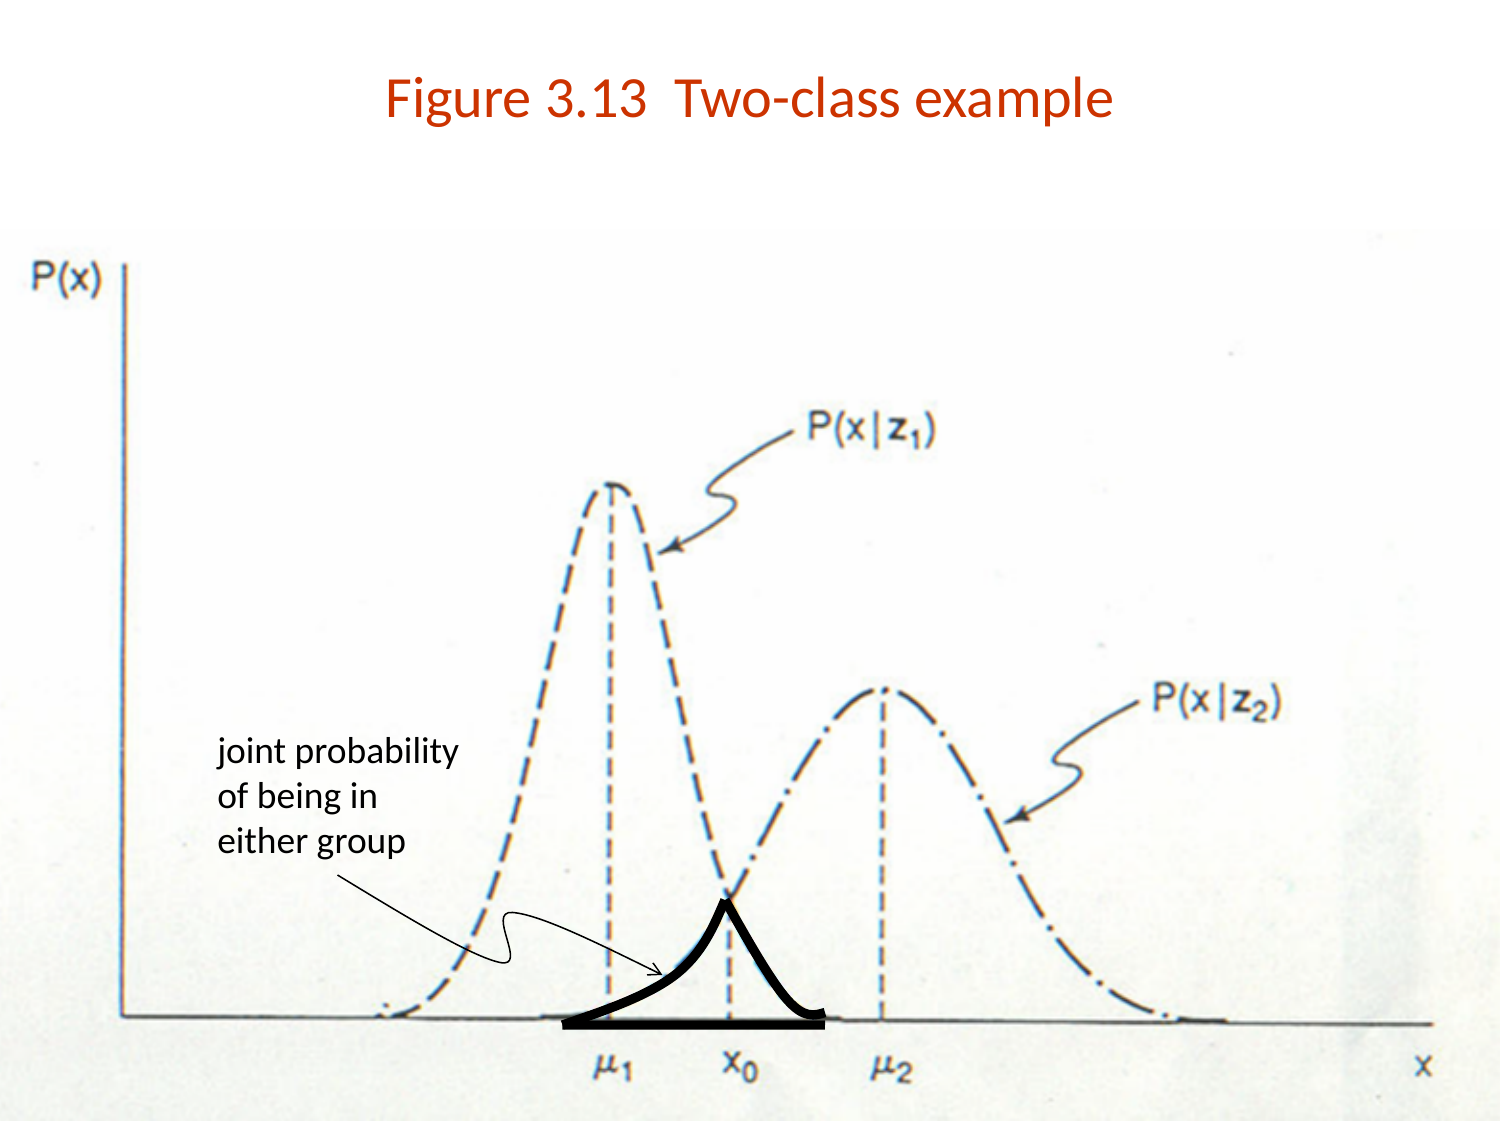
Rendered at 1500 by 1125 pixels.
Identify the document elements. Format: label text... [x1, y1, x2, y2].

title Figure 3.13 Two-class example [75, 37, 1425, 150]
picture [0, 229, 1500, 1121]
